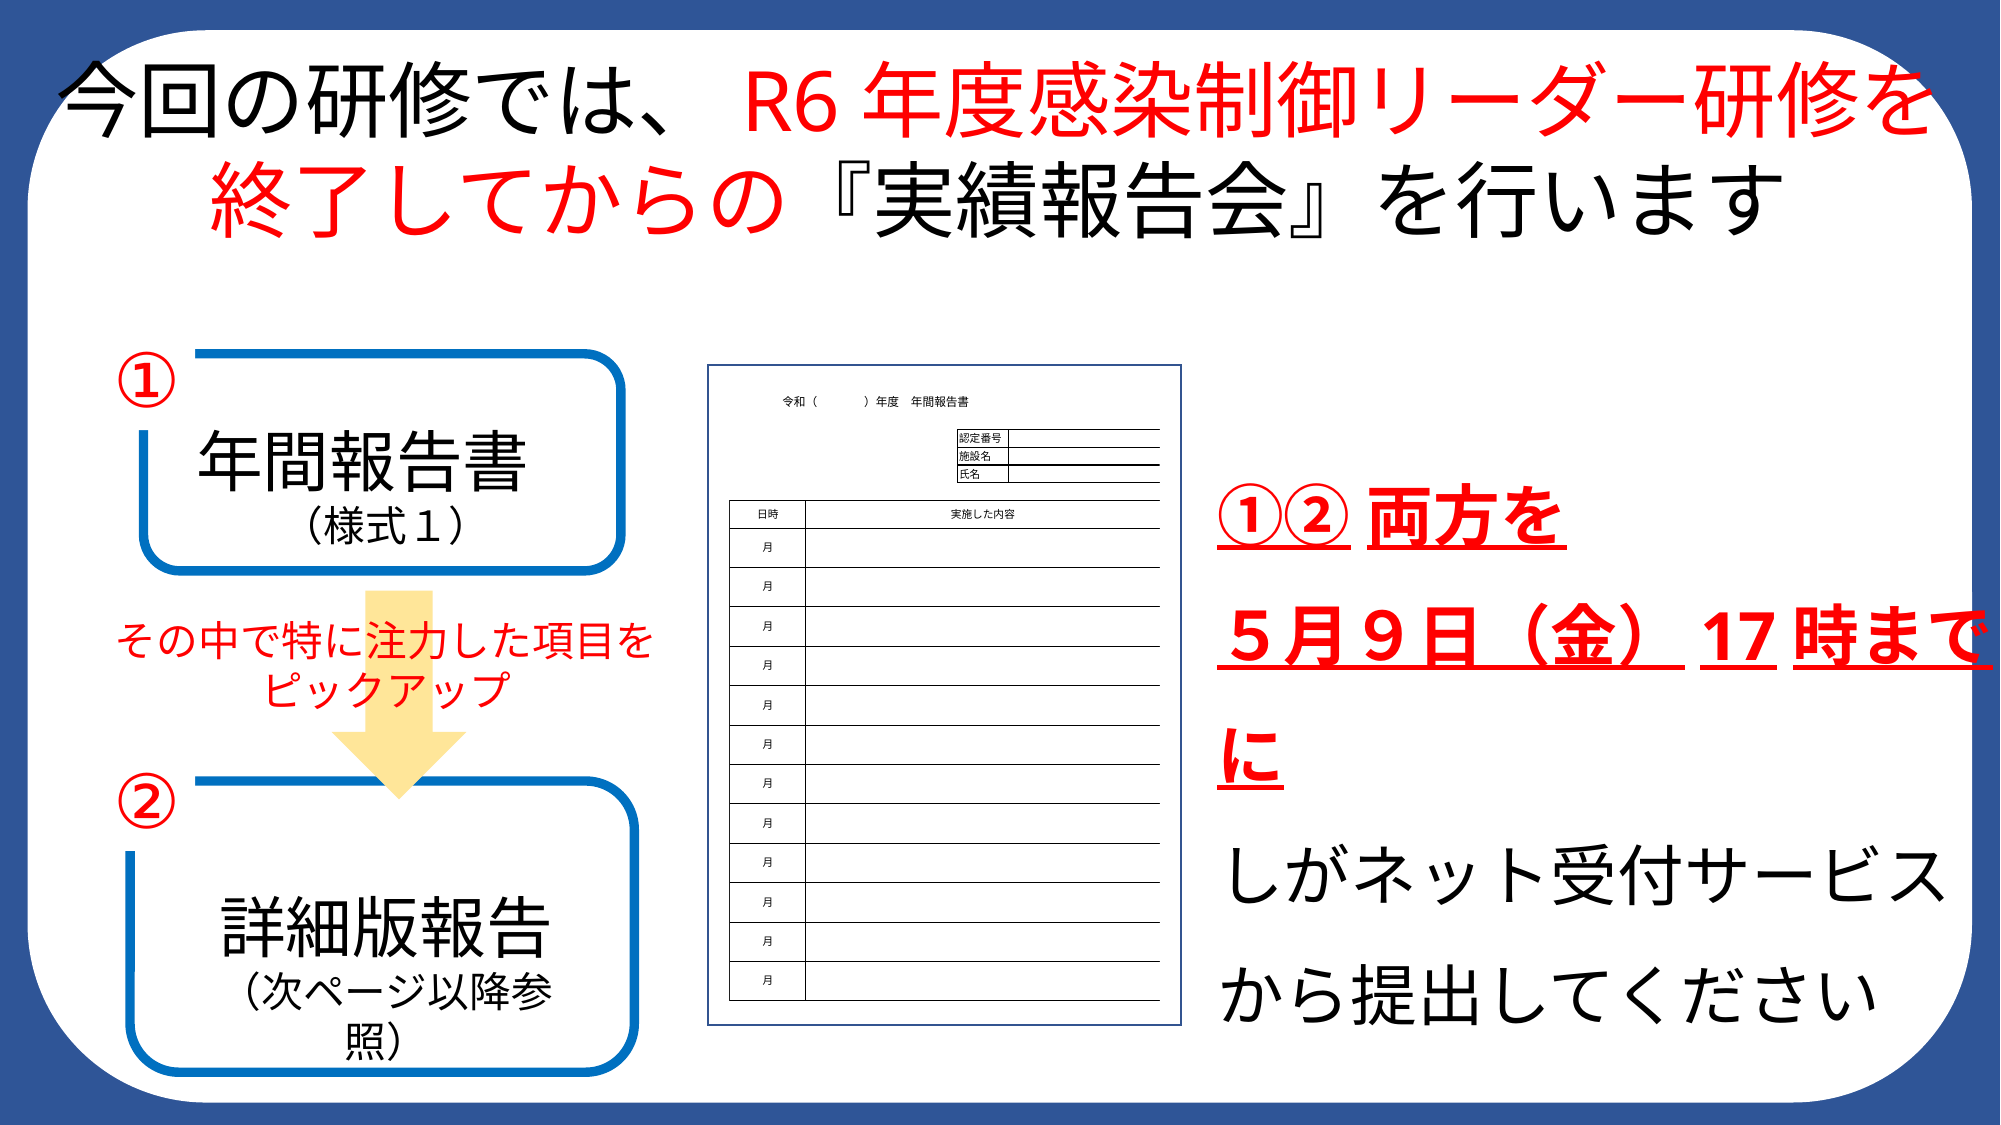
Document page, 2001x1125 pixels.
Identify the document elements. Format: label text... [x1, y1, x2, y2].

text_box 今回の研修では、R6年度感染制御リーダー研修を 終了してからの『実績報告会』を行います [22, 40, 1976, 256]
text_box その中で特に注力した項目を ピックアップ [98, 607, 674, 723]
text_box ② [98, 746, 196, 851]
text_box ①②両方を ５月９日（金）17時までに しがネット受付サービス から提出してください [1202, 426, 2000, 1041]
text_box 年間報告書 （様式１） [181, 372, 592, 557]
text_box ① [98, 325, 196, 431]
text_box [364, 589, 434, 607]
text_box [196, 779, 636, 1070]
text_box [329, 723, 469, 801]
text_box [708, 365, 1182, 1025]
text_box [142, 352, 622, 572]
text_box 詳細版報告 （次ページ以降参照） [168, 838, 604, 1074]
text_box [129, 851, 168, 1073]
